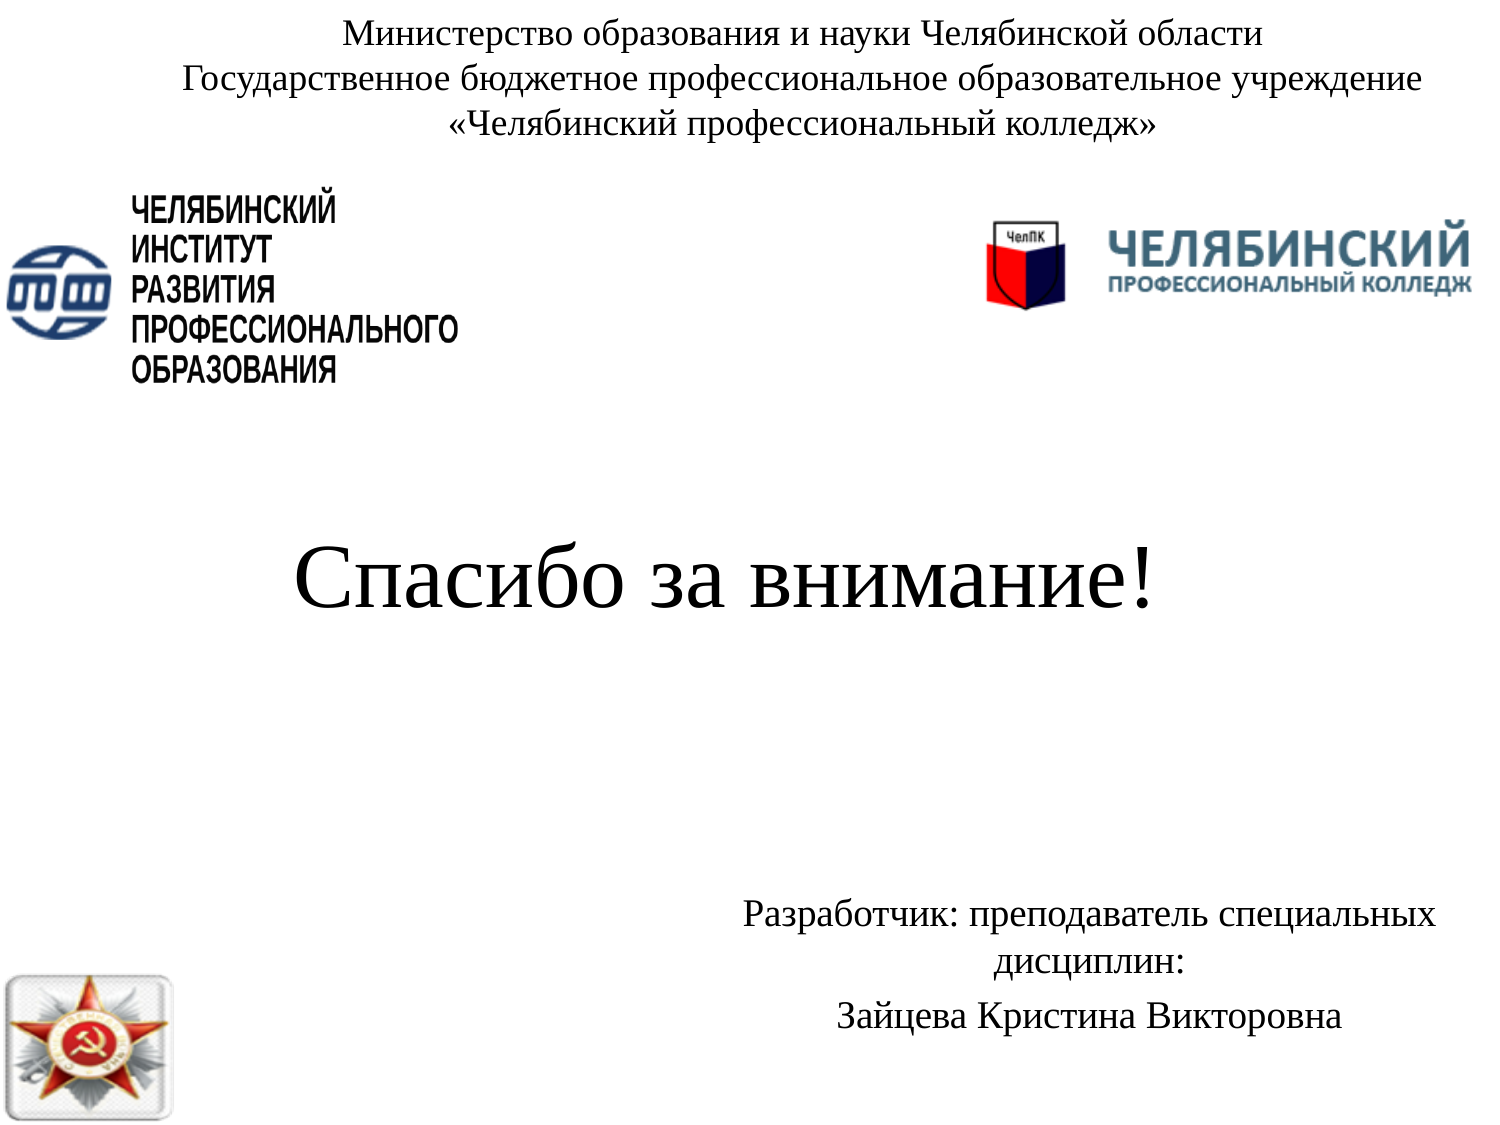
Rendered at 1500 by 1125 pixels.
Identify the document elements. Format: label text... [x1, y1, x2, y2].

title Спасибо за внимание! [206, 385, 1247, 846]
picture [0, 172, 467, 398]
text_box [0, 971, 178, 1125]
picture [959, 195, 1500, 319]
subtitle Разработчик: преподаватель специальных дисциплин: Зайцева Кристина Викторовна [679, 645, 1500, 1090]
text_box Министерство образования и науки Челябинской области Государственное бюджетное профессиональное образовательное учреждение «Челябинский профессиональный колледж» [0, 0, 1500, 151]
